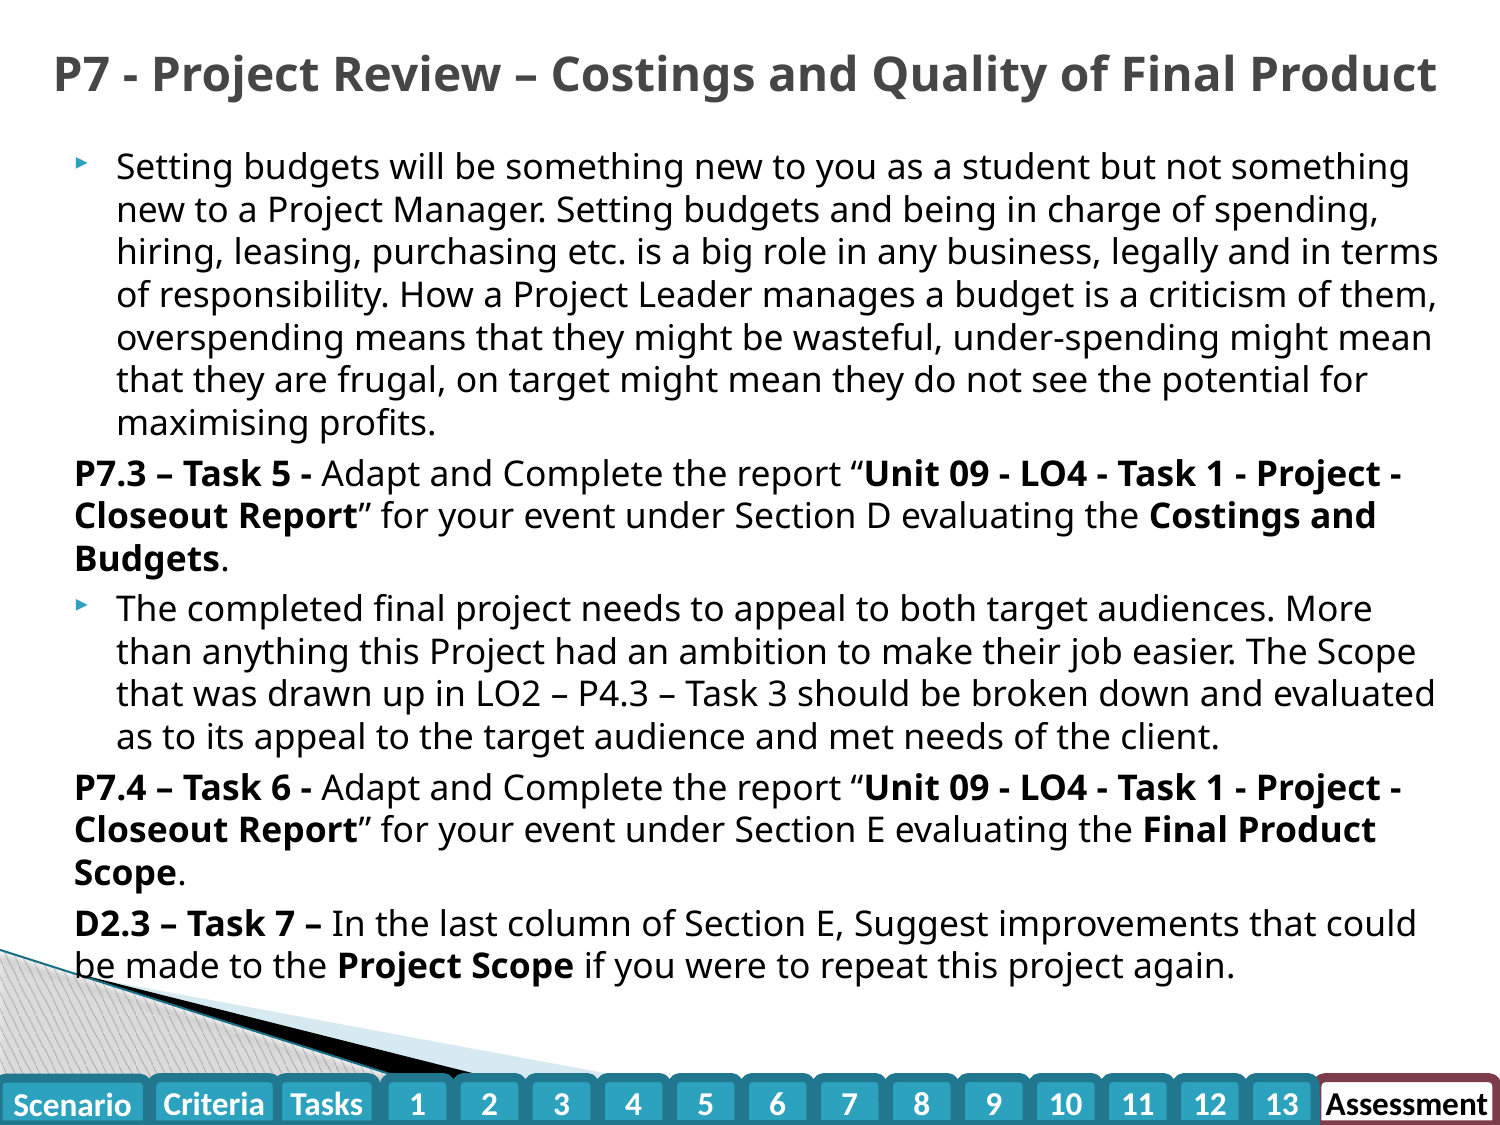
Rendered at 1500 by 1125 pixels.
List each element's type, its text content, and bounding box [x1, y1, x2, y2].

list Setting budgets will be something new to you as a student but not something new to a Project Manager. Setting budgets and being in charge of spending, hiring, leasing, purchasing etc. is a big role in any business, legally and in terms of responsibility. How a Project Leader manages a budget is a criticism of them, overspending means that they might be wasteful, under-spending might mean that they are frugal, on target might mean they do not see the potential for maximising profits. P7.3 – Task 5 - Adapt and Complete the report “Unit 09 - LO4 - Task 1 - Project - Closeout Report” for your event under Section D evaluating the Costings and Budgets. The completed final project needs to appeal to both target audiences. More than anything this Project had an ambition to make their job easier. The Scope that was drawn up in LO2 – P4.3 – Task 3 should be broken down and evaluated as to its appeal to the target audience and met needs of the client. P7.4 – Task 6 - Adapt and Complete the report “Unit 09 - LO4 - Task 1 - Project - Closeout Report” for your event under Section E evaluating the Final Product Scope. D2.3 – Task 7 – In the last column of Section E, Suggest improvements that could be made to the Project Scope if you were to repeat this project again. [41, 137, 1471, 1035]
title P7 - Project Review – Costings and Quality of Final Product [37, 19, 1471, 126]
